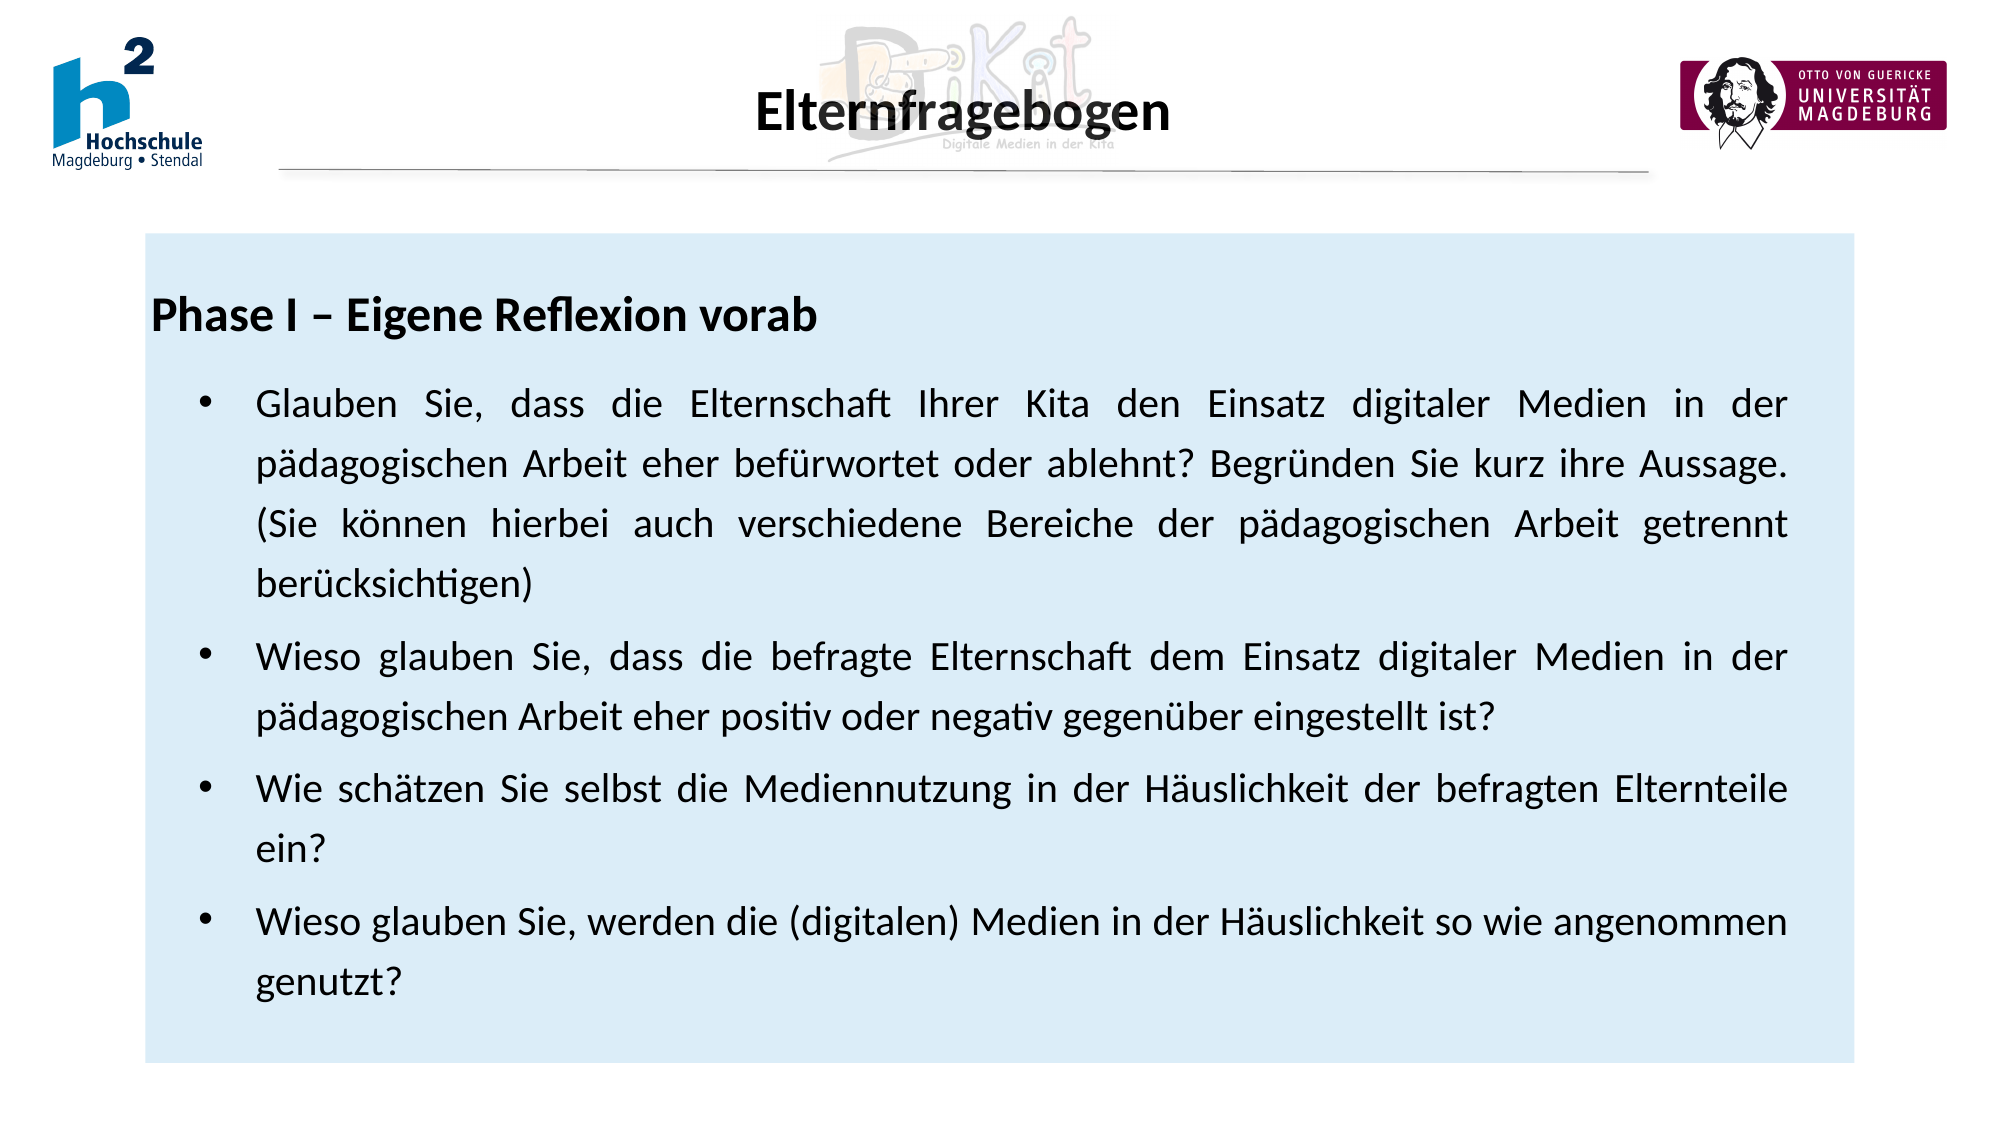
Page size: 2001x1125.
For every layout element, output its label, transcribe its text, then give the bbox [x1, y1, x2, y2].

picture [1680, 57, 1947, 150]
text_box [142, 233, 1868, 1063]
text_box Elternfragebogen [278, 65, 811, 150]
picture [816, 14, 1119, 170]
text_box Elternfragebogen [1122, 65, 1649, 150]
picture [53, 37, 202, 170]
